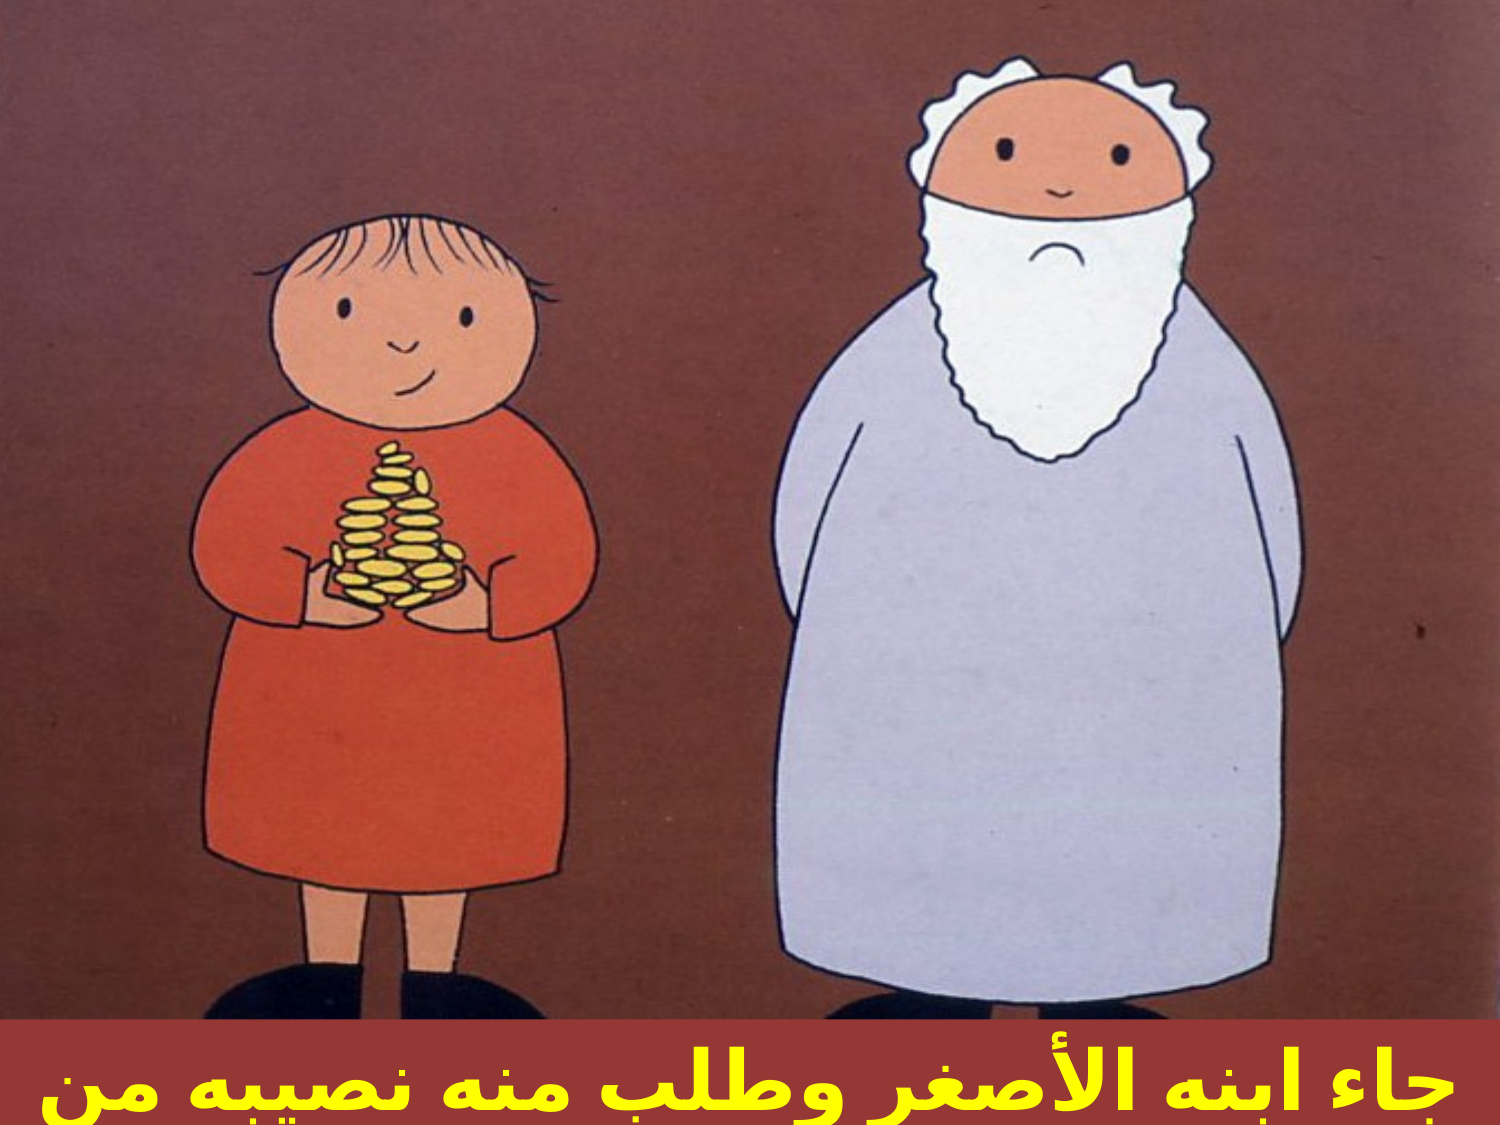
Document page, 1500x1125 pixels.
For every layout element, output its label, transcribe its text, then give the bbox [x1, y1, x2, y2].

text_box جاء ابنه الأصغر وطلب منه نصيبه من المال [0, 1026, 1500, 1125]
picture [0, 0, 1500, 1020]
